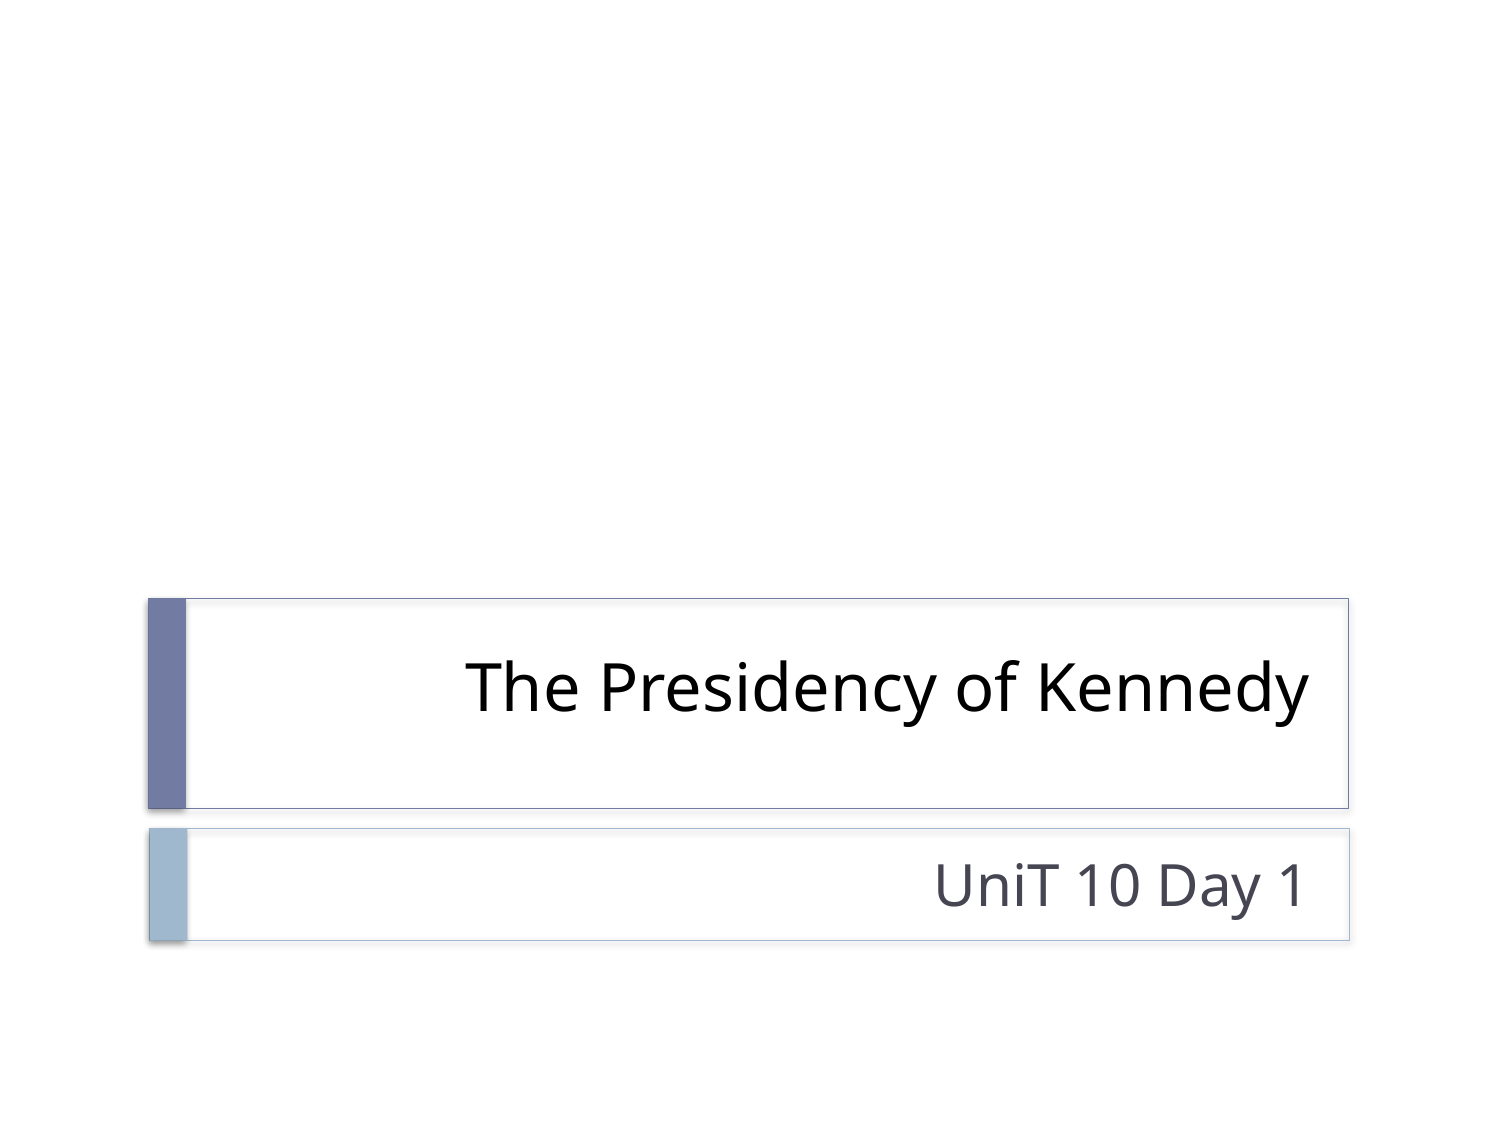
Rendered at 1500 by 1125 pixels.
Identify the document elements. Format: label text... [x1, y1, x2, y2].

title The Presidency of Kennedy [200, 637, 1325, 800]
subtitle UniT 10 Day 1 [200, 840, 1325, 929]
